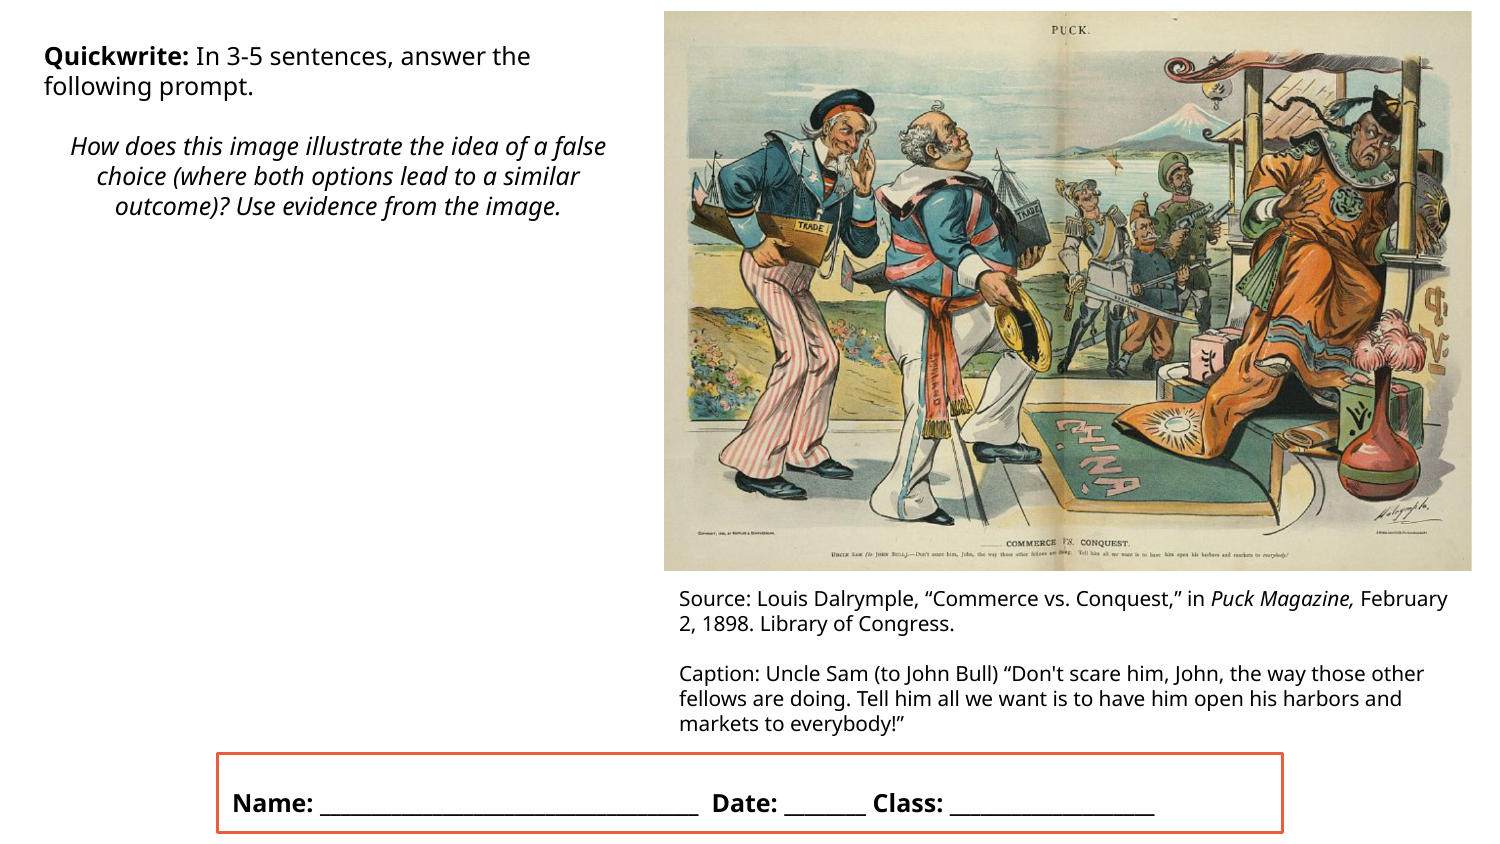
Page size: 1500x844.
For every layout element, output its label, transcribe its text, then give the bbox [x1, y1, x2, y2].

picture [663, 11, 1472, 571]
text_box Name: _____________________________________ Date: ________ Class: ____________________ [217, 753, 1283, 833]
text_box Source: Louis Dalrymple, “Commerce vs. Conquest,” in Puck Magazine, February 2, 1898. Library of Congress. Caption: Uncle Sam (to John Bull) “Don't scare him, John, the way those other fellows are doing. Tell him all we want is to have him open his harbors and markets to everybody!” [664, 577, 1472, 751]
list Quickwrite: In 3-5 sentences, answer the following prompt. How does this image illustrate the idea of a false choice (where both options lead to a similar outcome)? Use evidence from the image. [32, 34, 645, 734]
